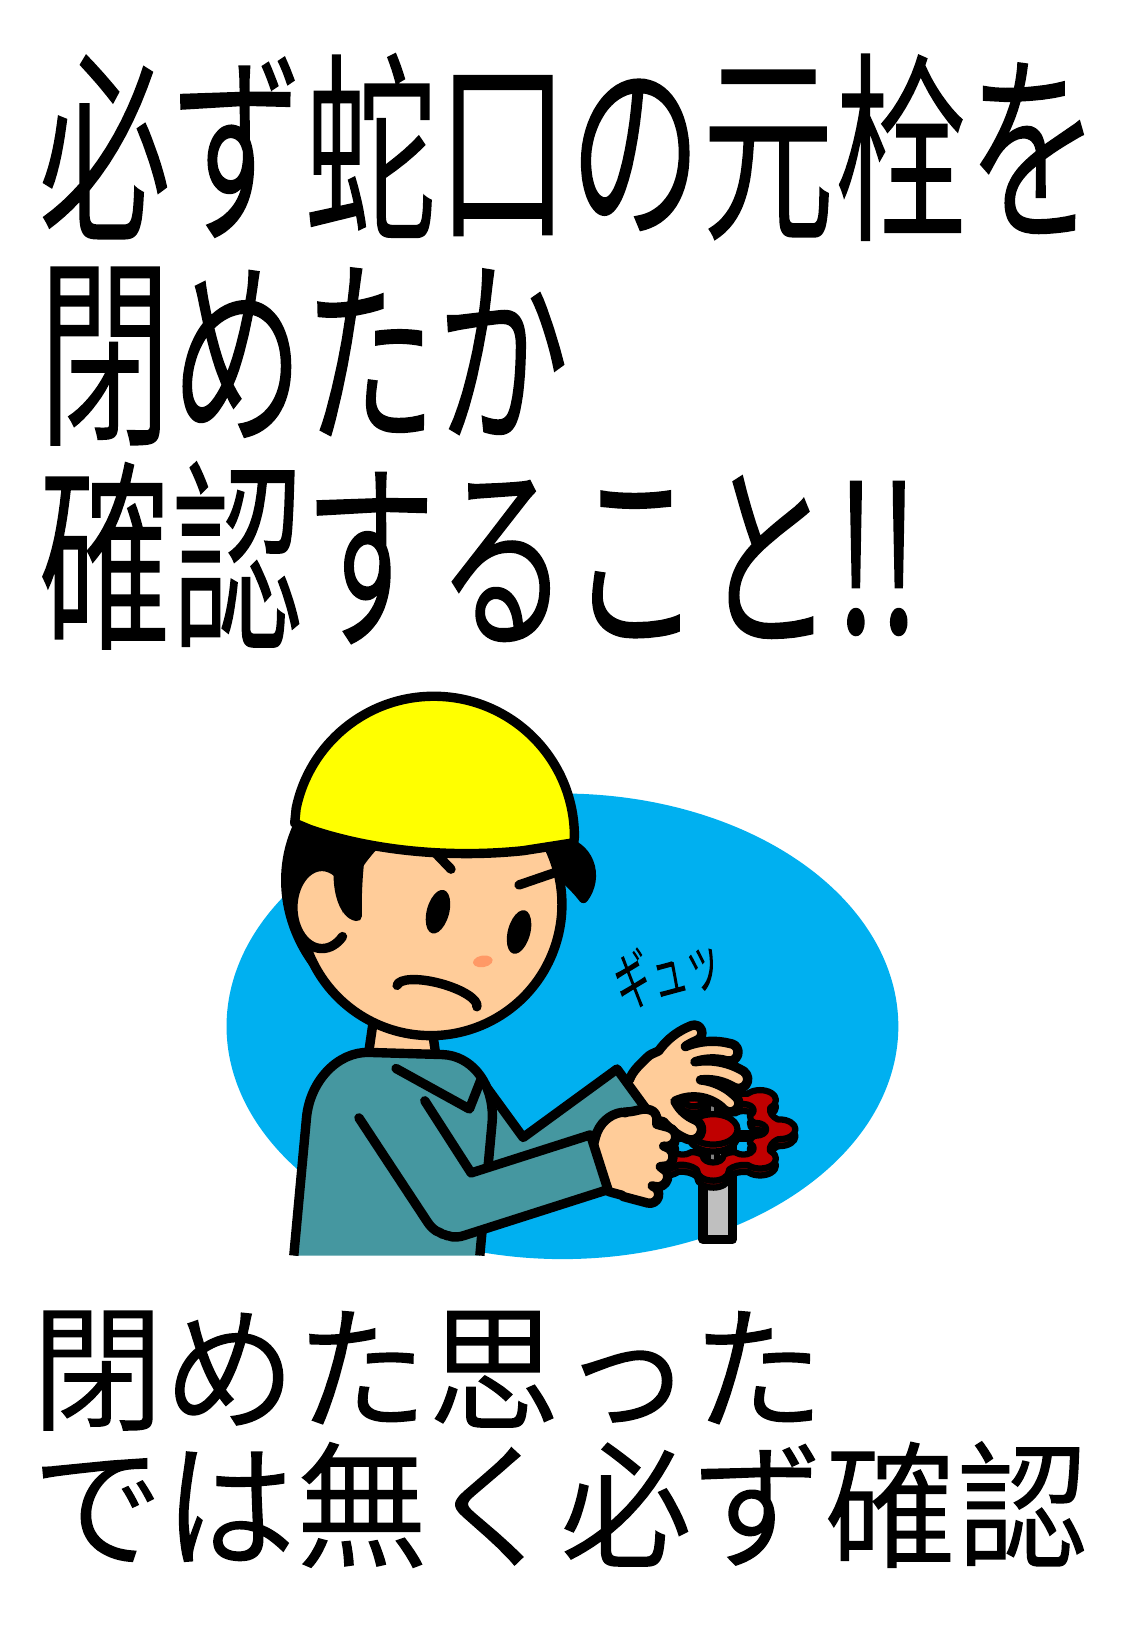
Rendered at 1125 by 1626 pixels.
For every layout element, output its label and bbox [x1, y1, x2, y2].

text_box [224, 899, 278, 1154]
text_box [800, 859, 901, 1194]
text_box [283, 696, 796, 1256]
